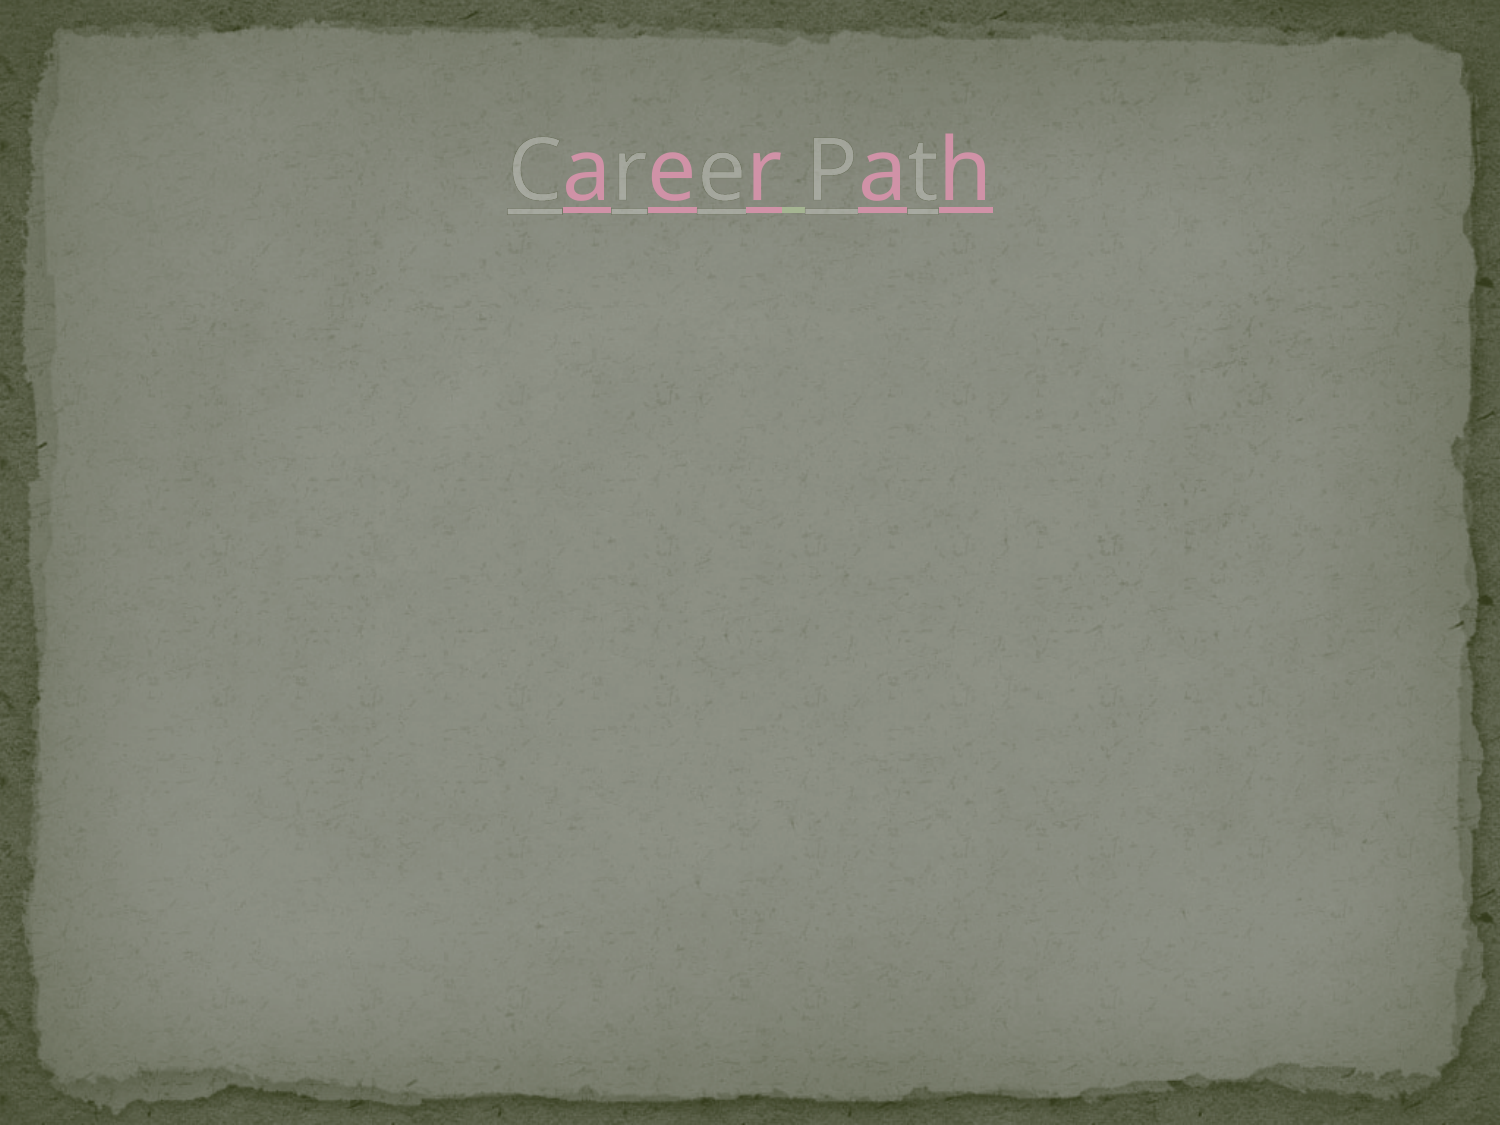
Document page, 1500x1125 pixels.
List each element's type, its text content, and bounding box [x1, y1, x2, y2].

title Career Path [74, 24, 1425, 225]
